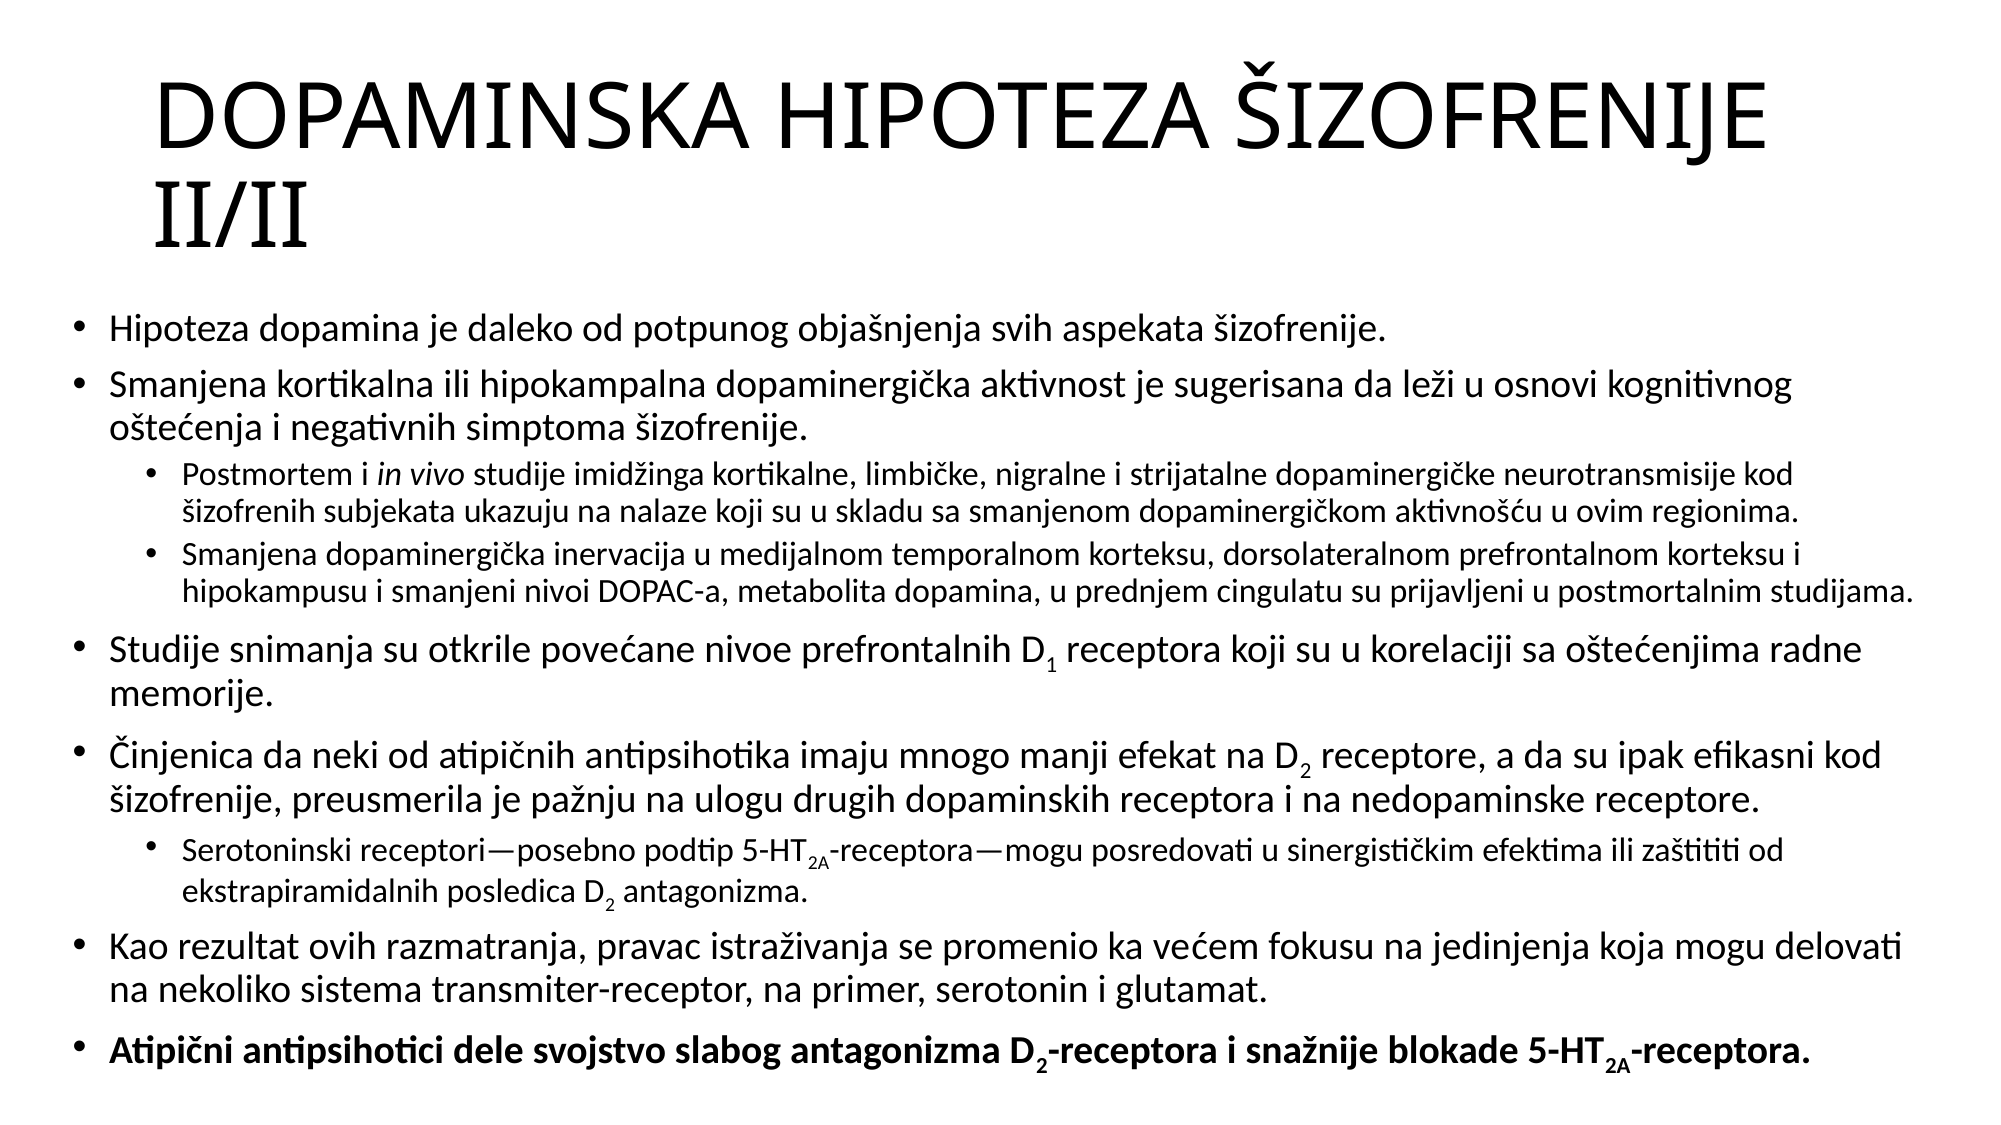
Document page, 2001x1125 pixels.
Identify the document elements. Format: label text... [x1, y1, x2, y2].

list Hipoteza dopamina je daleko od potpunog objašnjenja svih aspekata šizofrenije. Smanjena kortikalna ili hipokampalna dopaminergička aktivnost je sugerisana da leži u osnovi kognitivnog oštećenja i negativnih simptoma šizofrenije. Postmortem i in vivo studije imidžinga kortikalne, limbičke, nigralne i strijatalne dopaminergičke neurotransmisije kod šizofrenih subjekata ukazuju na nalaze koji su u skladu sa smanjenom dopaminergičkom aktivnošću u ovim regionima. Smanjena dopaminergička inervacija u medijalnom temporalnom korteksu, dorsolateralnom prefrontalnom korteksu i hipokampusu i smanjeni nivoi DOPAC-a, metabolita dopamina, u prednjem cingulatu su prijavljeni u postmortalnim studijama. Studije snimanja su otkrile povećane nivoe prefrontalnih D1 receptora koji su u korelaciji sa oštećenjima radne memorije. Činjenica da neki od atipičnih antipsihotika imaju mnogo manji efekat na D2 receptore, a da su ipak efikasni kod šizofrenije, preusmerila je pažnju na ulogu drugih dopaminskih receptora i na nedopaminske receptore. Serotoninski receptori—posebno podtip 5-HT2A-receptora—mogu posredovati u sinergističkim efektima ili zaštititi od ekstrapiramidalnih posledica D2 antagonizma. Kao rezultat ovih razmatranja, pravac istraživanja se promenio ka većem fokusu na jedinjenja koja mogu delovati na nekoliko sistema transmiter-receptor, na primer, serotonin i glutamat. Atipični antipsihotici dele svojstvo slabog antagonizma D2-receptora i snažnije blokade 5-HT2A-receptora. [57, 299, 1950, 1100]
title DOPAMINSKA HIPOTEZA ŠIZOFRENIJE II/II [137, 59, 1863, 278]
